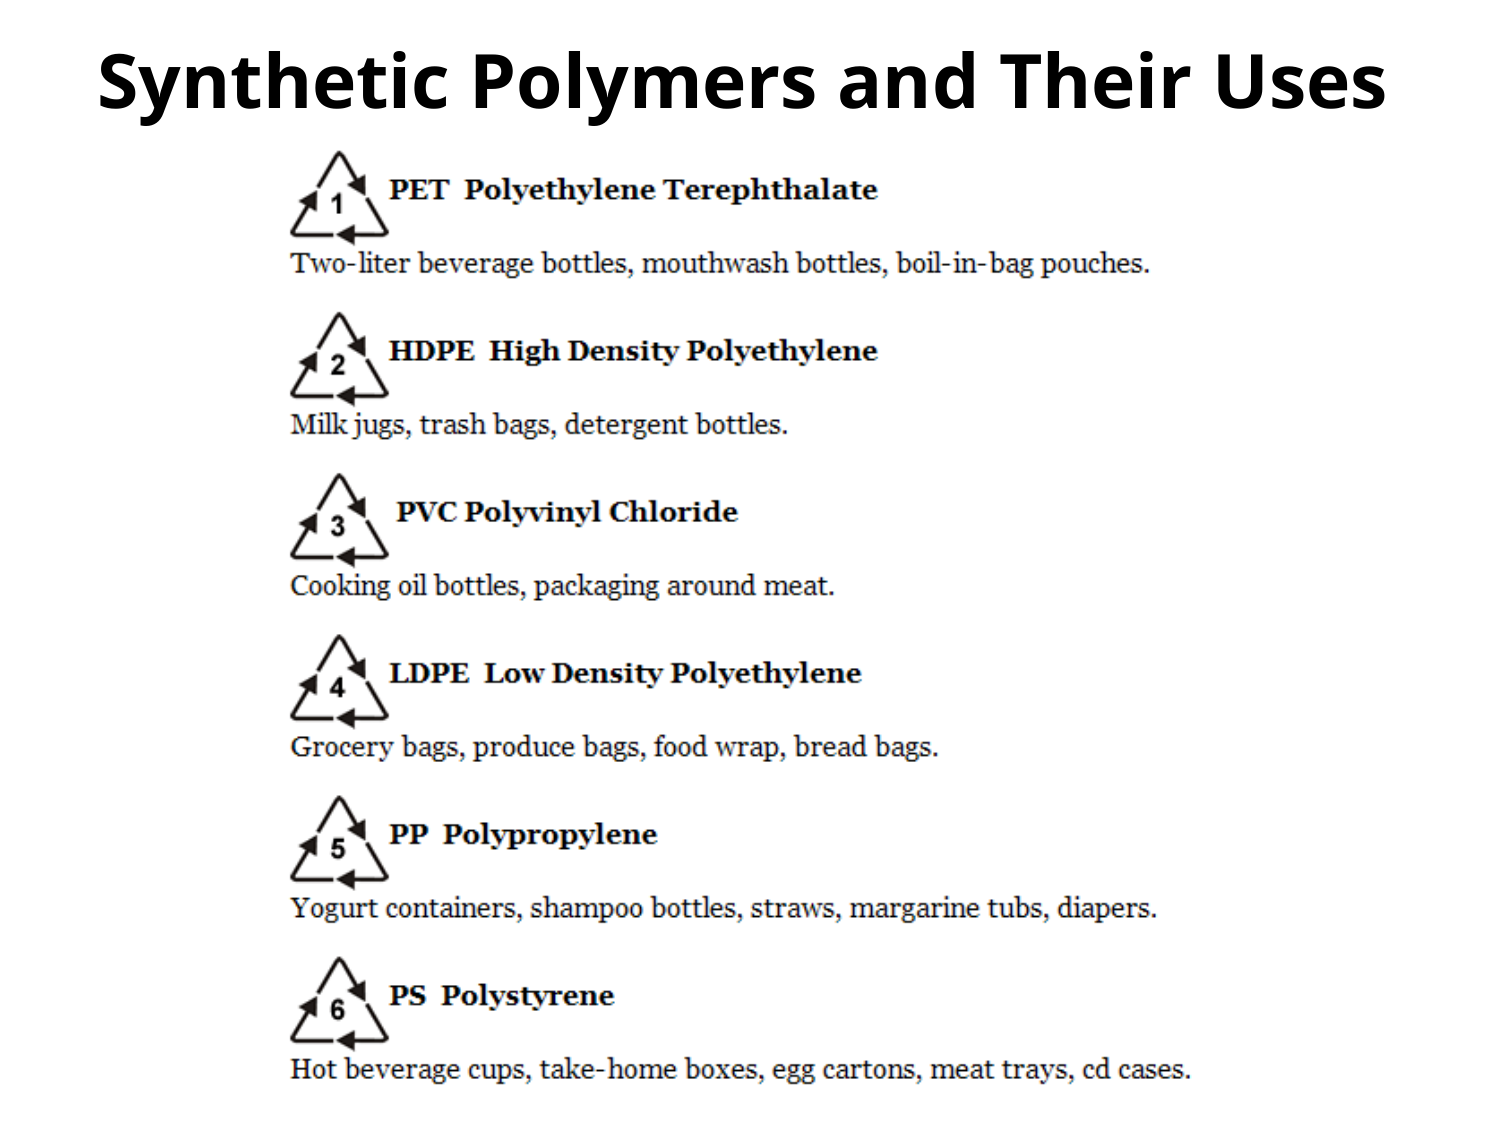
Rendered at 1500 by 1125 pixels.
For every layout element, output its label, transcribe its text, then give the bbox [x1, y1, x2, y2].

title Synthetic Polymers and Their Uses [73, 19, 1412, 138]
picture [262, 137, 1224, 1113]
